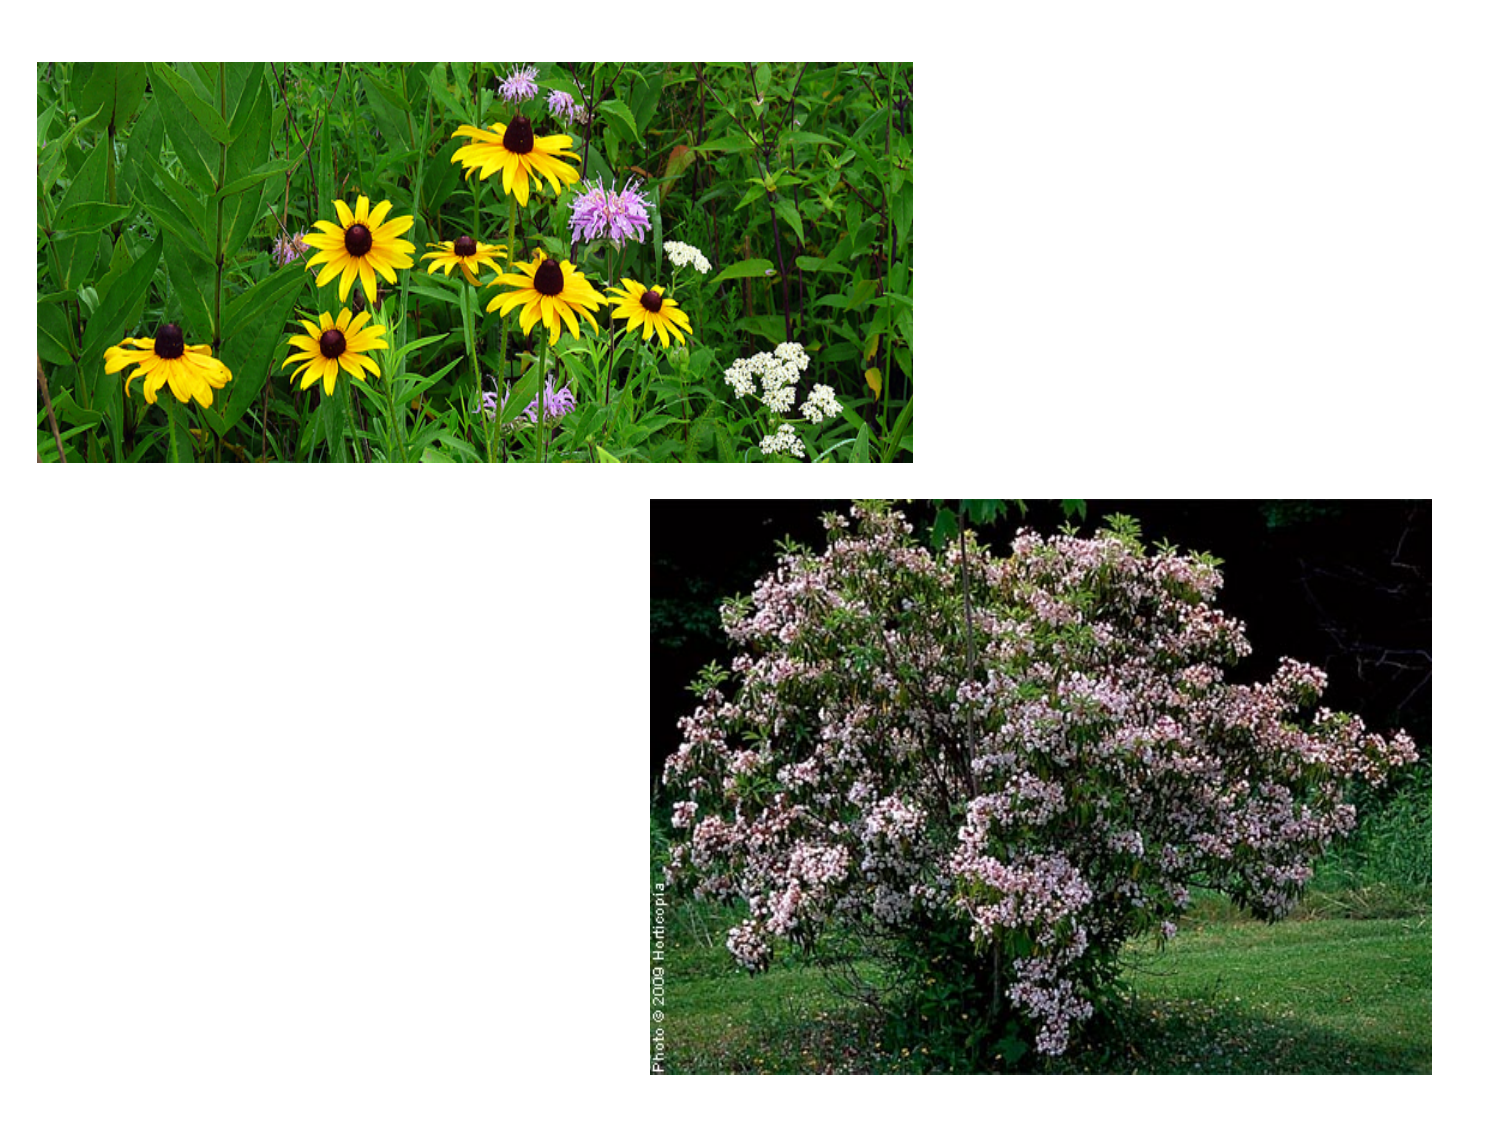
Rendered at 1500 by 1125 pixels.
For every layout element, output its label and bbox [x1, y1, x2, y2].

picture [649, 499, 1432, 1076]
picture [37, 62, 913, 463]
